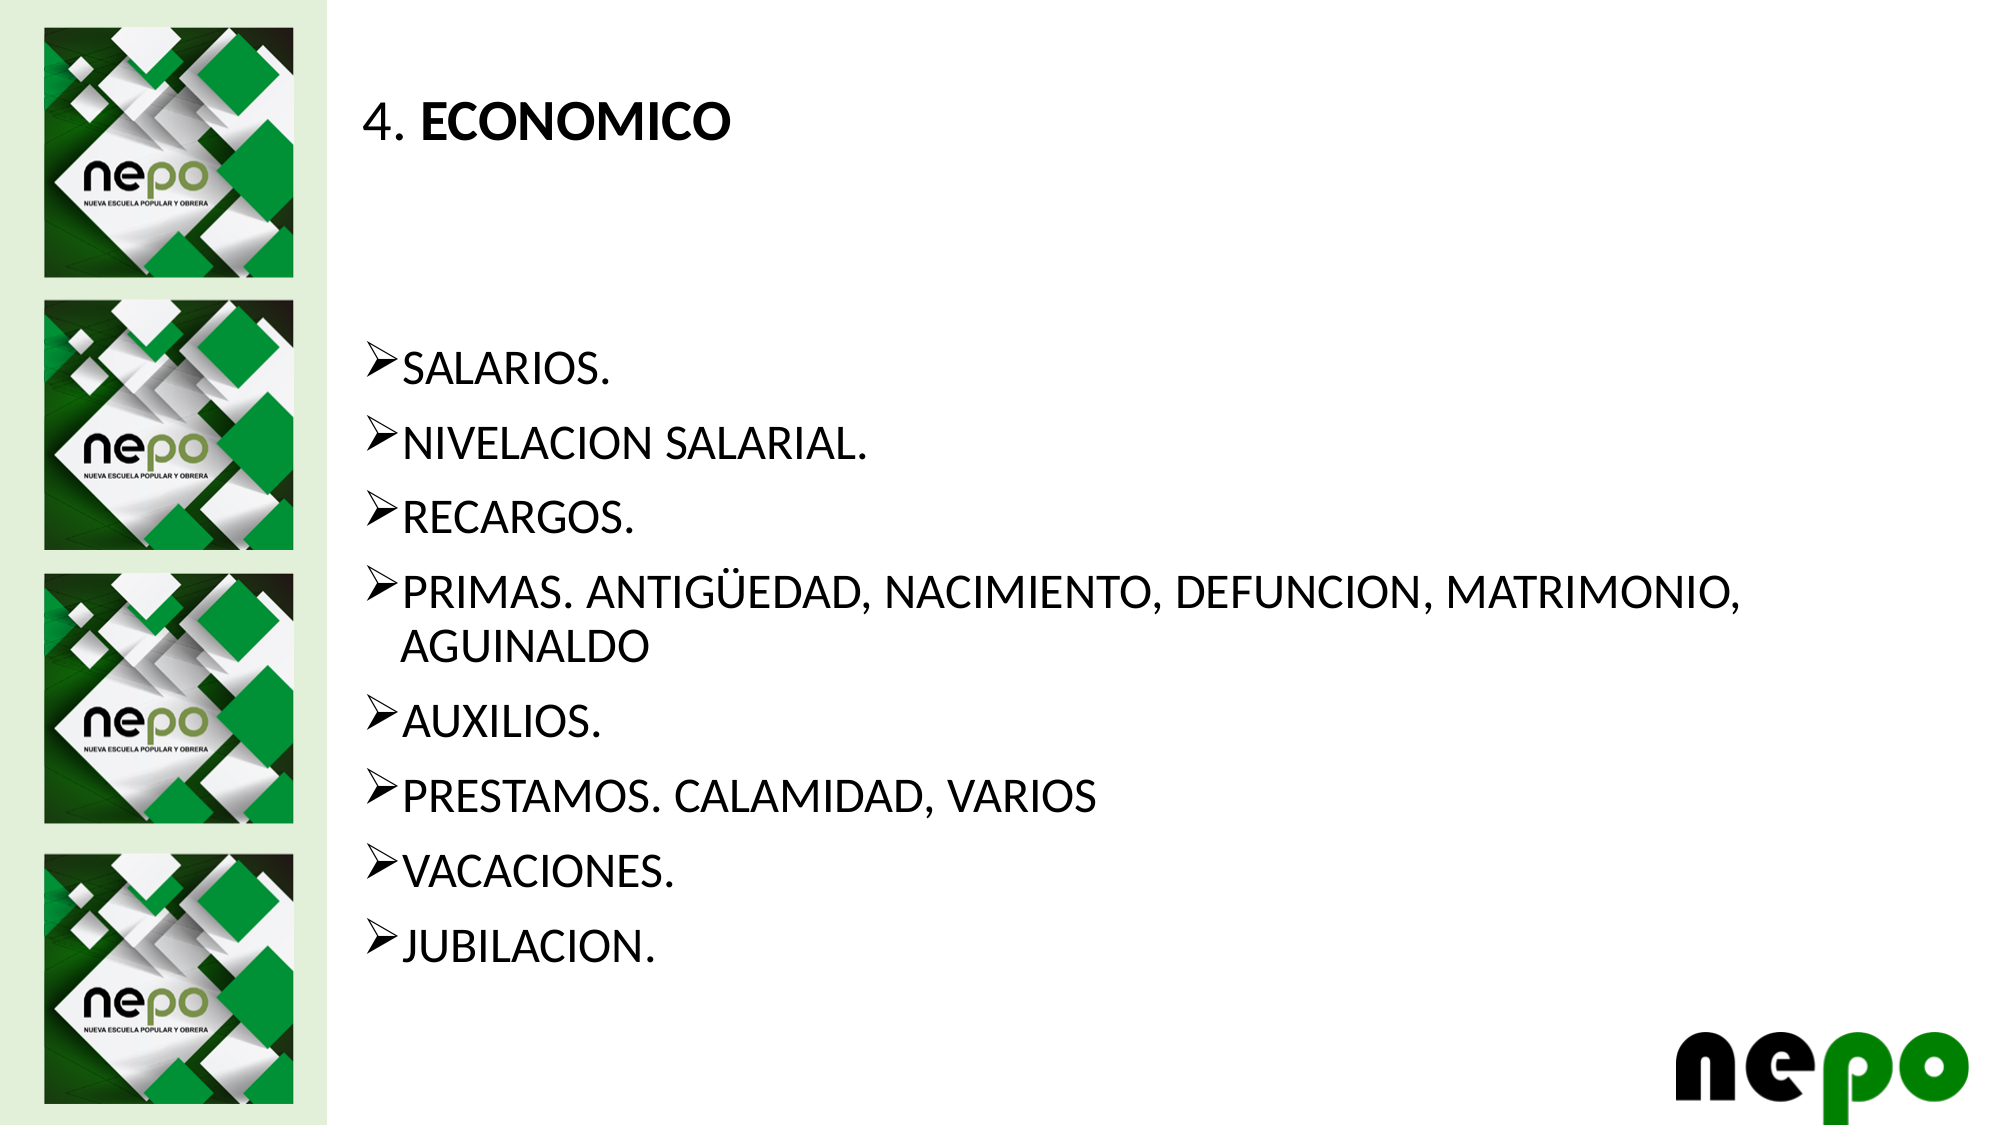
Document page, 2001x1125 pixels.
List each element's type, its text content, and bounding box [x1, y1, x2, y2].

picture [0, 0, 327, 1125]
list 4. ECONOMICO SALARIOS. NIVELACION SALARIAL. RECARGOS. PRIMAS. ANTIGÜEDAD, NACIMIENTO, DEFUNCION, MATRIMONIO, AGUINALDO AUXILIOS. PRESTAMOS. CALAMIDAD, VARIOS VACACIONES. JUBILACION. [347, 82, 1964, 1014]
picture [1676, 1032, 1969, 1125]
